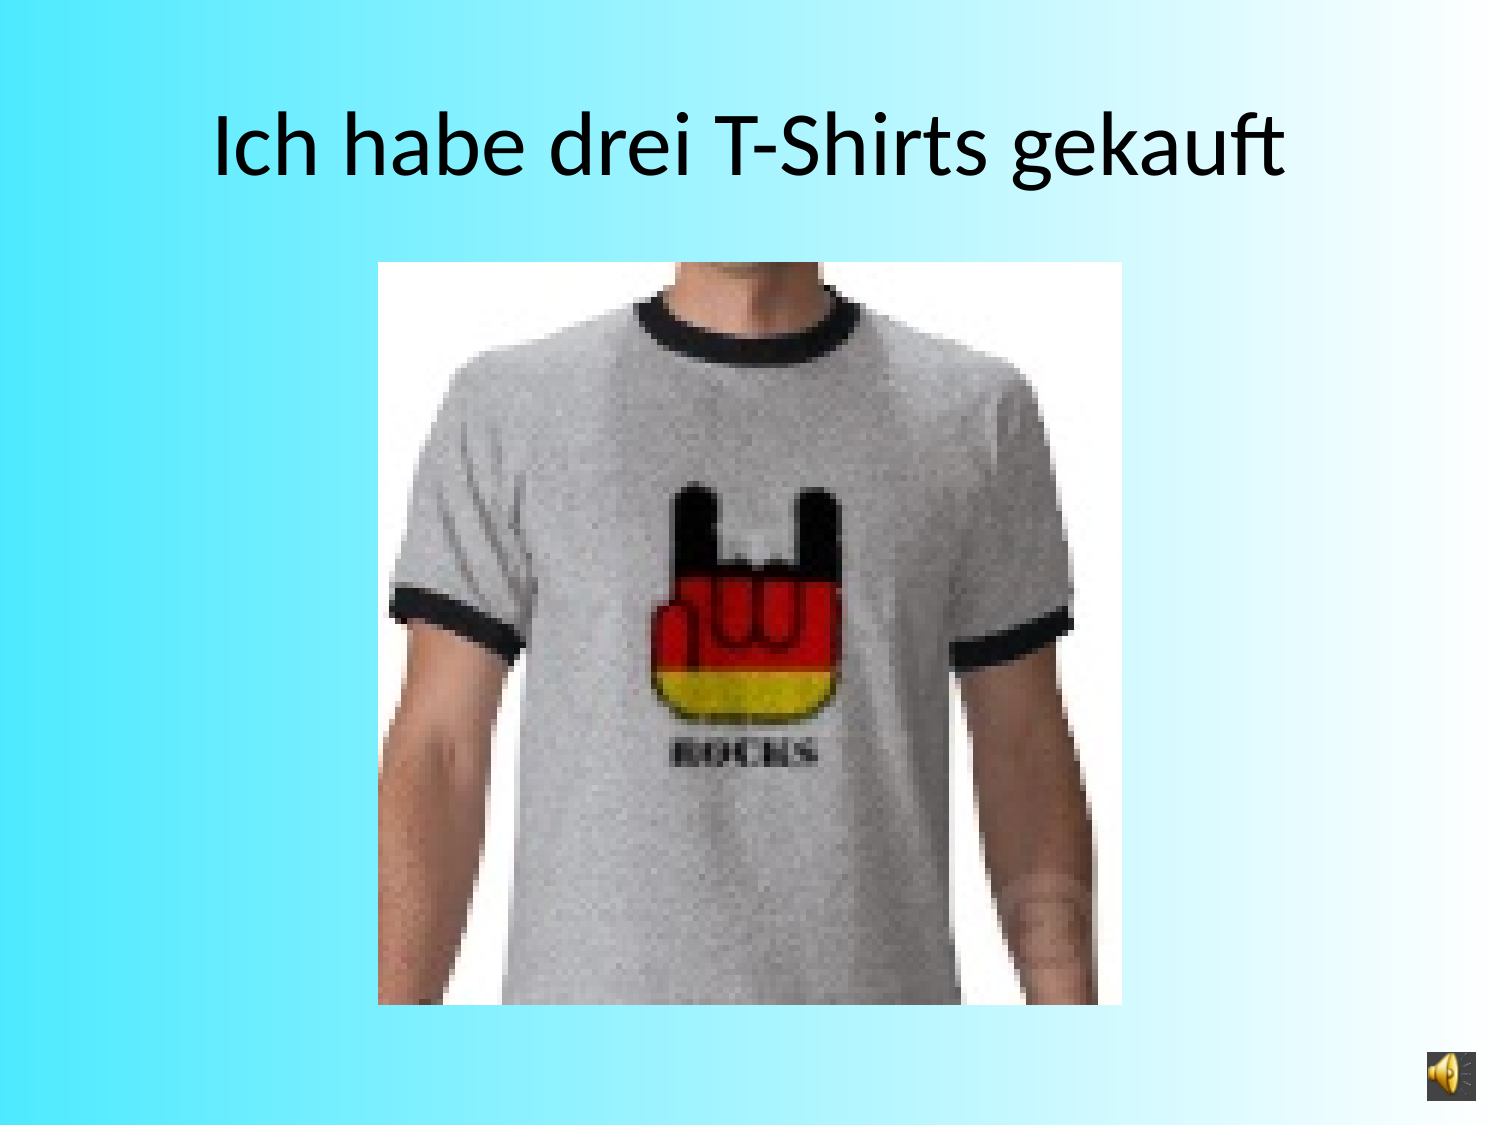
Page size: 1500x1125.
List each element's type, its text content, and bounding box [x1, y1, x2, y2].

picture [1426, 1051, 1477, 1102]
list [74, 262, 1426, 1006]
title Ich habe drei T-Shirts gekauft [74, 44, 1426, 233]
